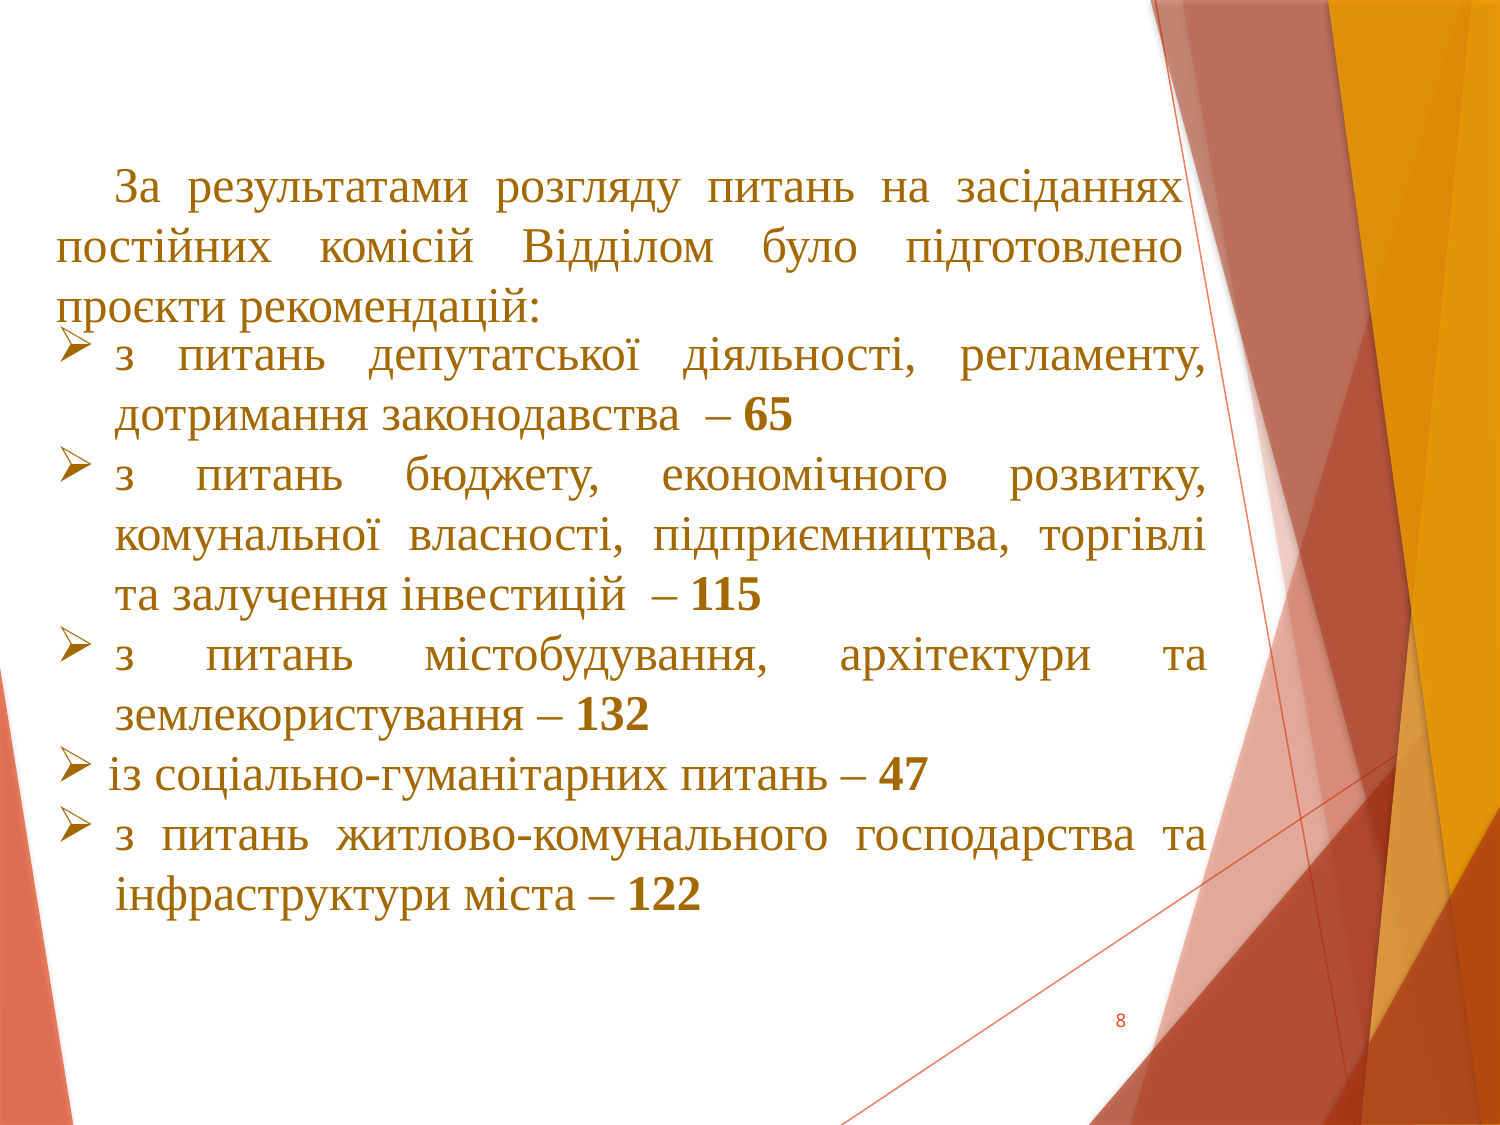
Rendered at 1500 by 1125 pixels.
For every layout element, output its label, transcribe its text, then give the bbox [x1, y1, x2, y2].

text_box з питань депутатської діяльності, регламенту, дотримання законодавства – 65 з питань бюджету, економічного розвитку, комунальної власності, підприємництва, торгівлі та залучення інвестицій – 115 з питань містобудування, архітектури та землекористування – 132 із соціально-гуманітарних питань – 47 з питань житлово-комунального господарства та інфраструктури міста – 122 [41, 243, 1223, 989]
slide_number 8 [1057, 991, 1142, 1051]
text_box За результатами розгляду питань на засіданнях постійних комісій Відділом було підготовлено проєкти рекомендацій: [41, 145, 1199, 340]
